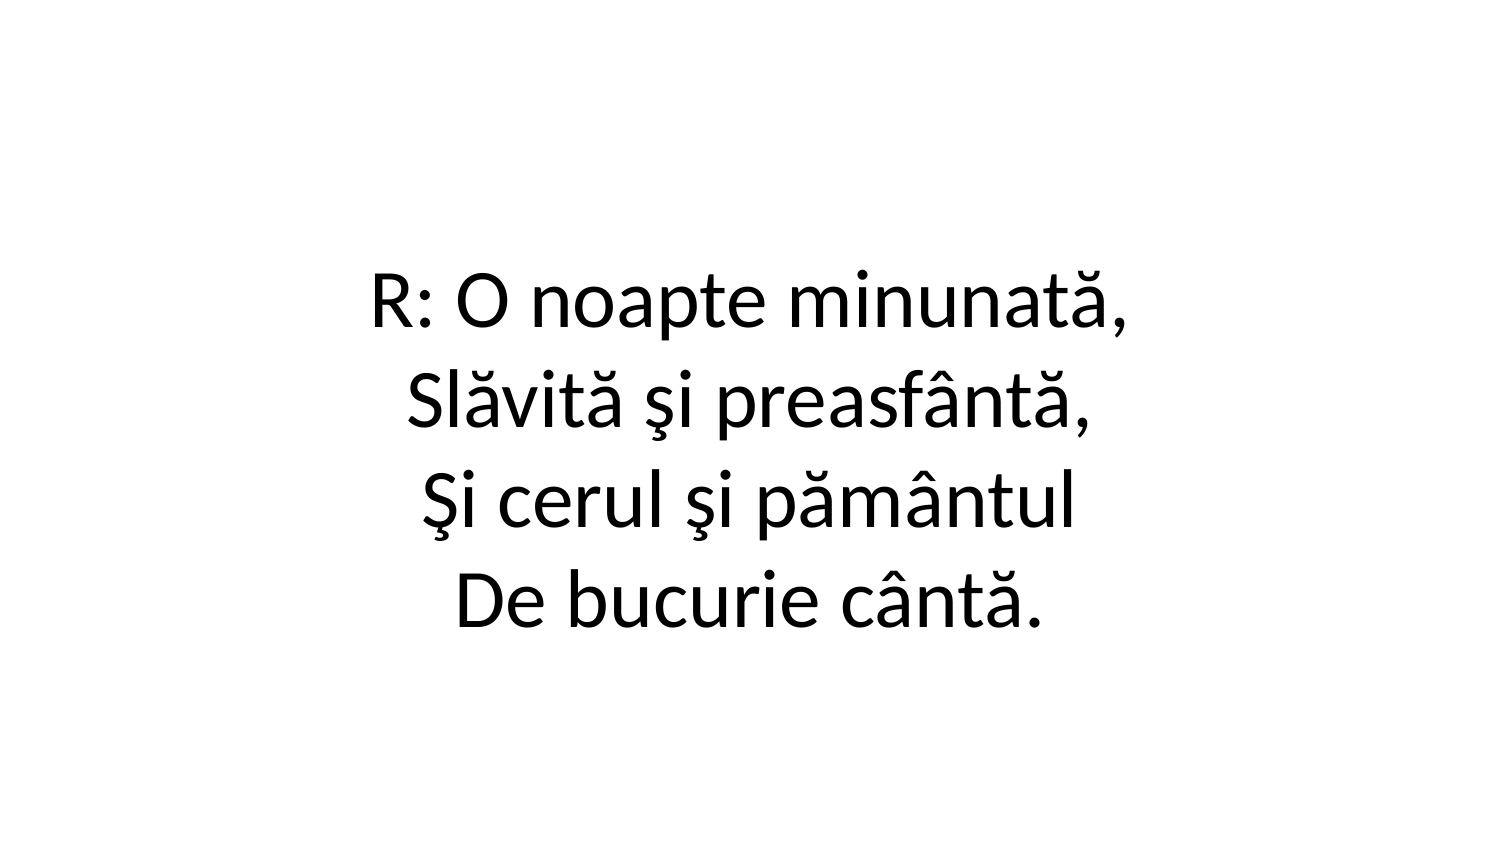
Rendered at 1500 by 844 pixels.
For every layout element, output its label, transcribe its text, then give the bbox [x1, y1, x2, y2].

text_box R: O noapte minunată, Slăvită şi preasfântă, Şi cerul şi pământul De bucurie cântă. [354, 192, 1146, 652]
